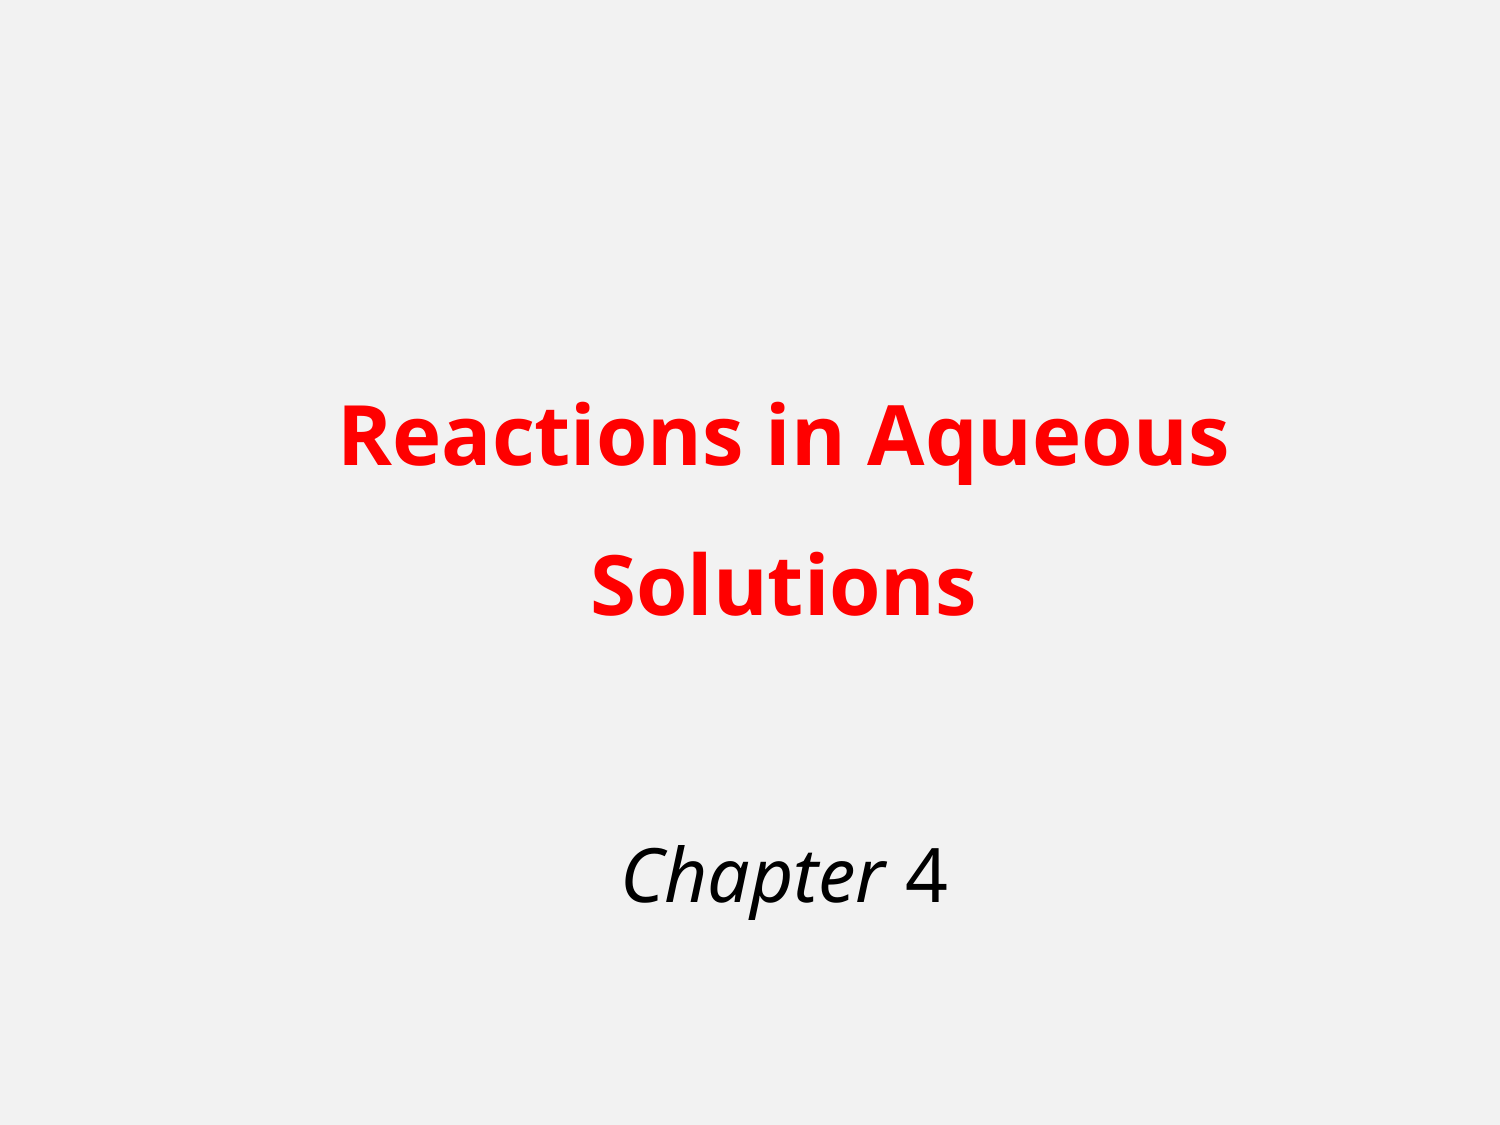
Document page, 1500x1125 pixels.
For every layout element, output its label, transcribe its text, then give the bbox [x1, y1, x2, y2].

text_box Reactions in Aqueous Solutions Chapter 4 [171, 324, 1397, 925]
